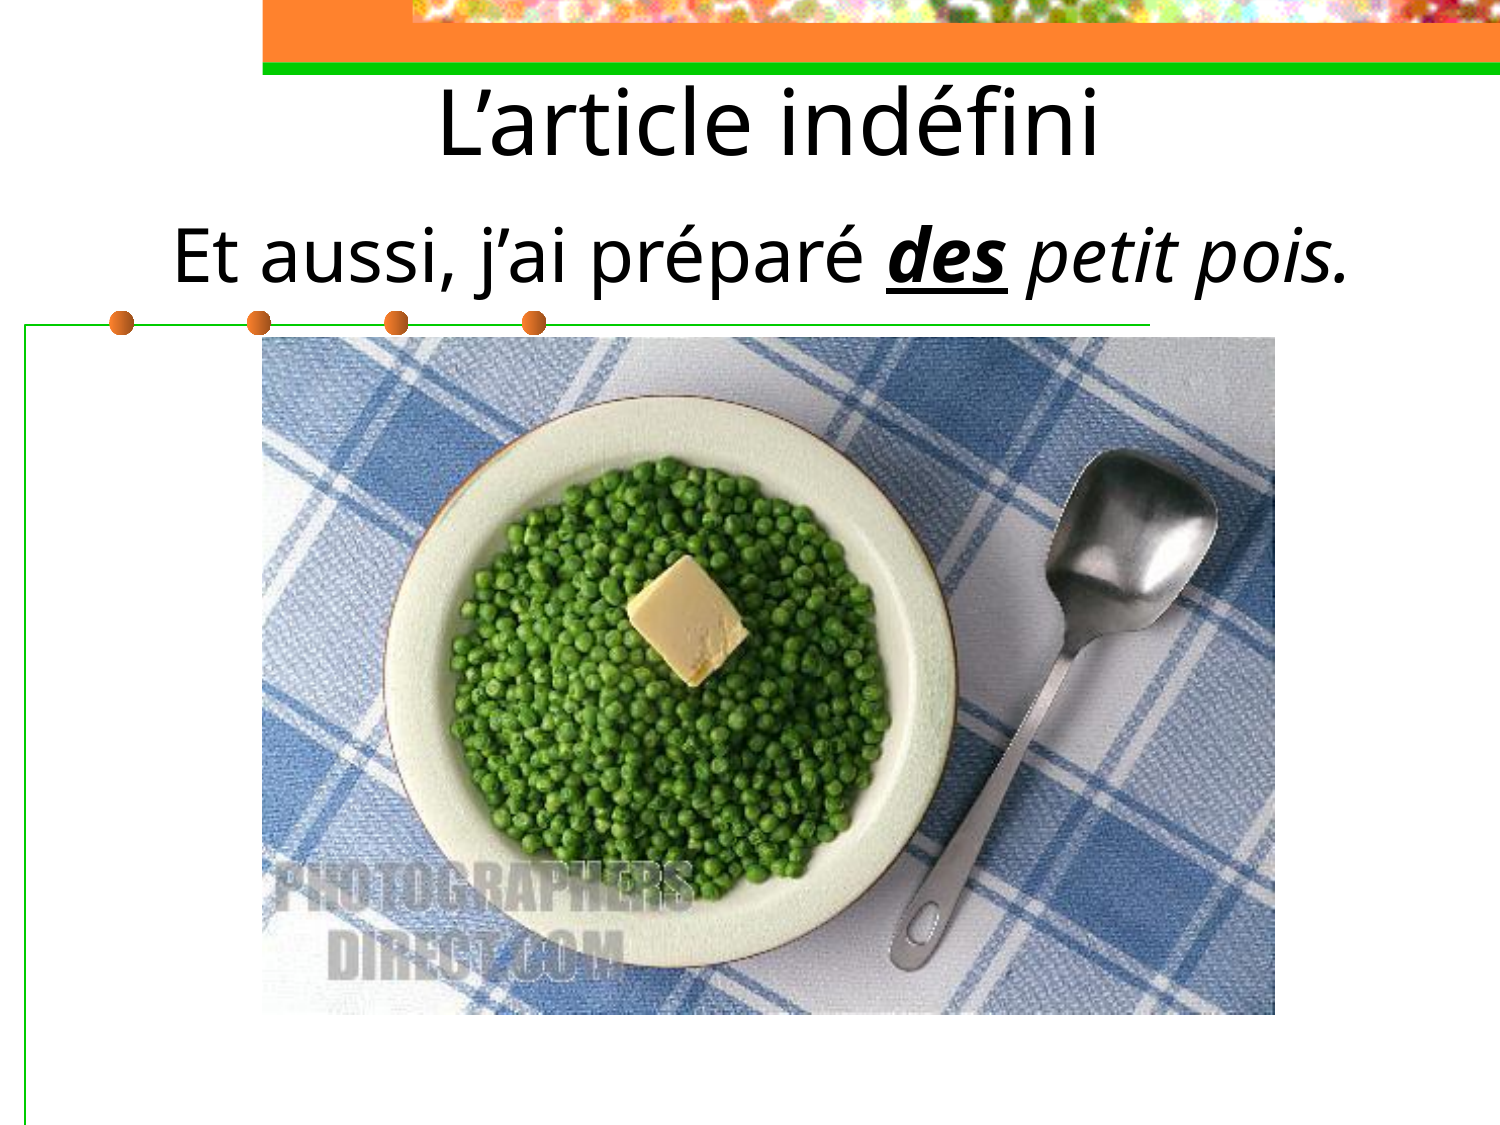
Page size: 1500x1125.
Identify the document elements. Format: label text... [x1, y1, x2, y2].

picture [262, 337, 1276, 1015]
title L’article indéfini [100, 37, 1438, 200]
list Et aussi, j’ai préparé des petit pois. [125, 200, 1400, 313]
picture [412, 0, 1500, 23]
